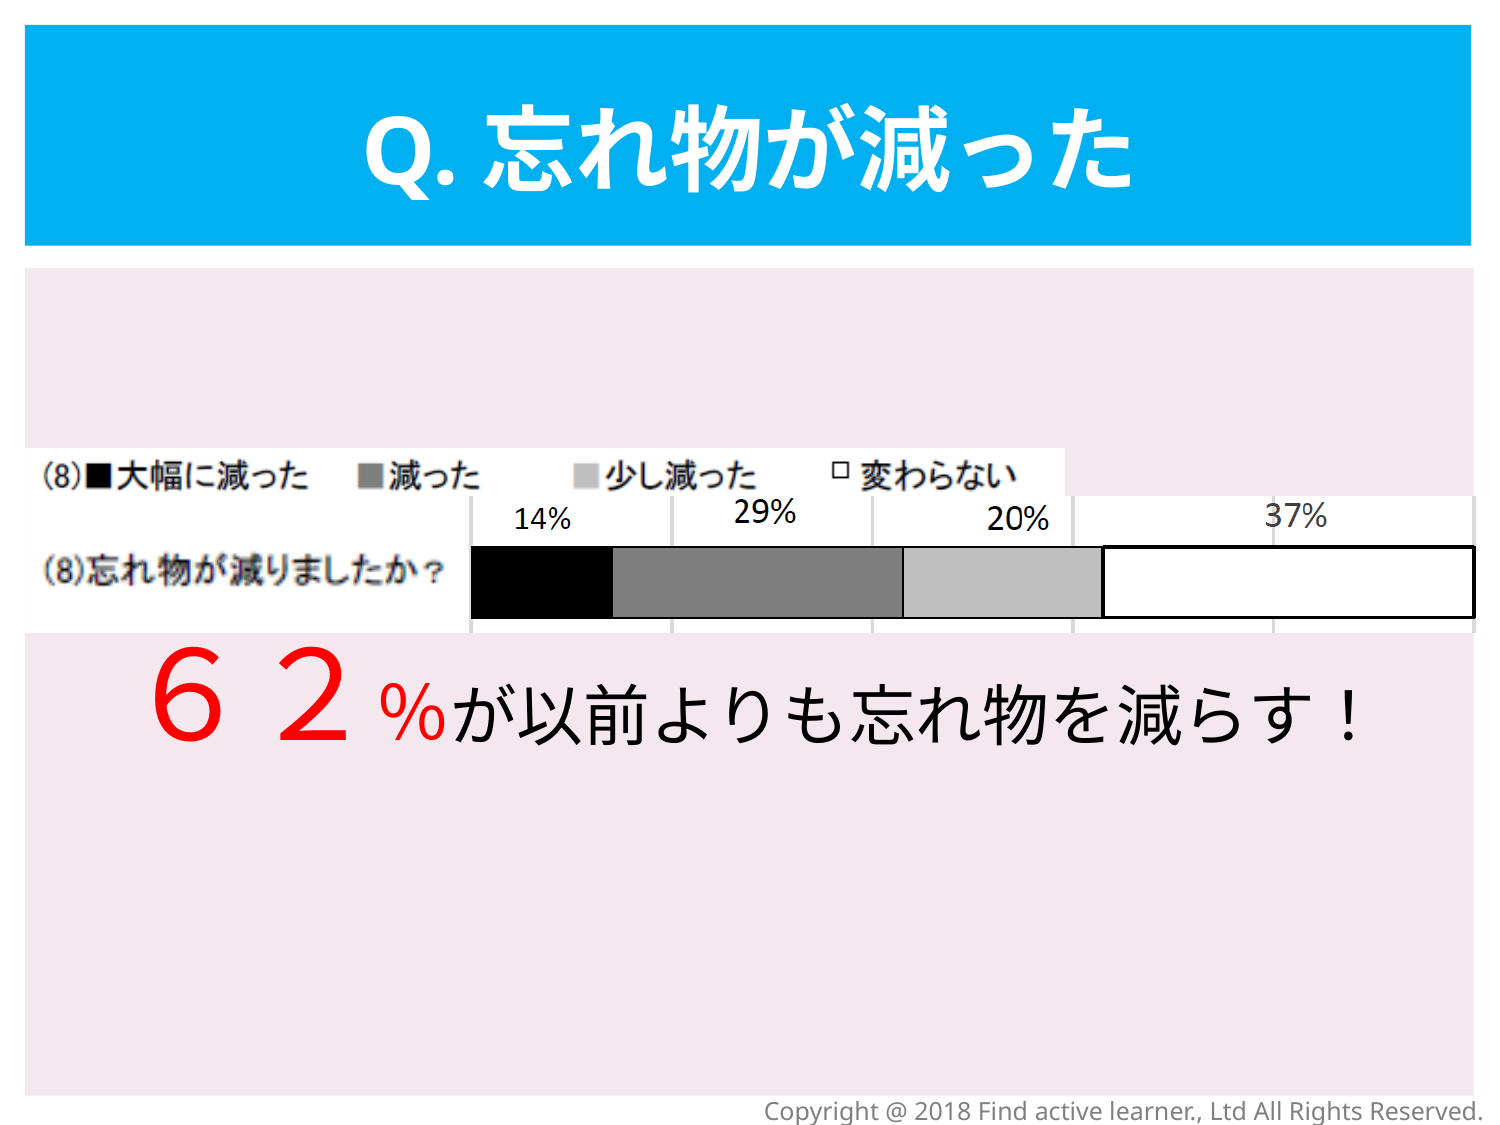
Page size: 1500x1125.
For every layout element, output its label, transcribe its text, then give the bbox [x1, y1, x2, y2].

text_box Copyright @ 2018 Find active learner., Ltd All Rights Reserved. [708, 1095, 1500, 1125]
text_box Q.忘れ物が減った [0, 24, 1500, 270]
picture [24, 448, 1491, 633]
text_box ６２％が以前よりも忘れ物を減らす！ [70, 641, 1430, 773]
